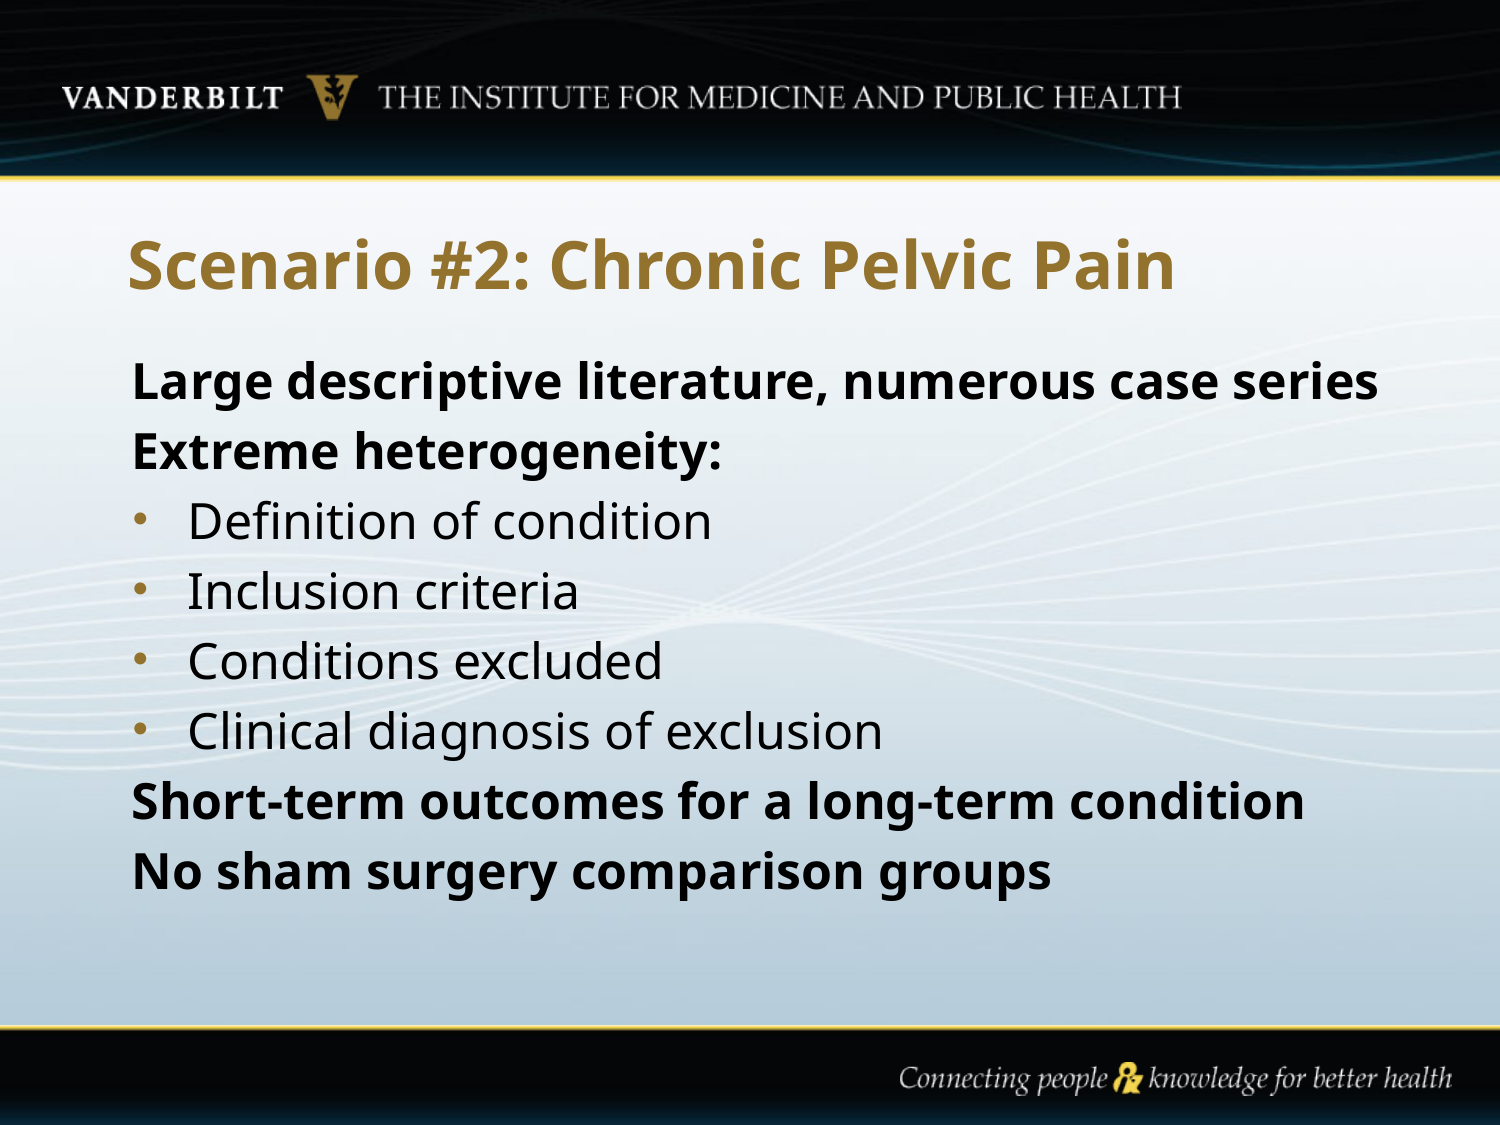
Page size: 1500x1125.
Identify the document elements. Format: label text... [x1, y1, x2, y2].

picture [0, 0, 1500, 1125]
list Large descriptive literature, numerous case series Extreme heterogeneity: Definition of condition Inclusion criteria Conditions excluded Clinical diagnosis of exclusion Short-term outcomes for a long-term condition No sham surgery comparison groups [116, 341, 1500, 980]
title Scenario #2: Chronic Pelvic Pain [112, 212, 1388, 313]
